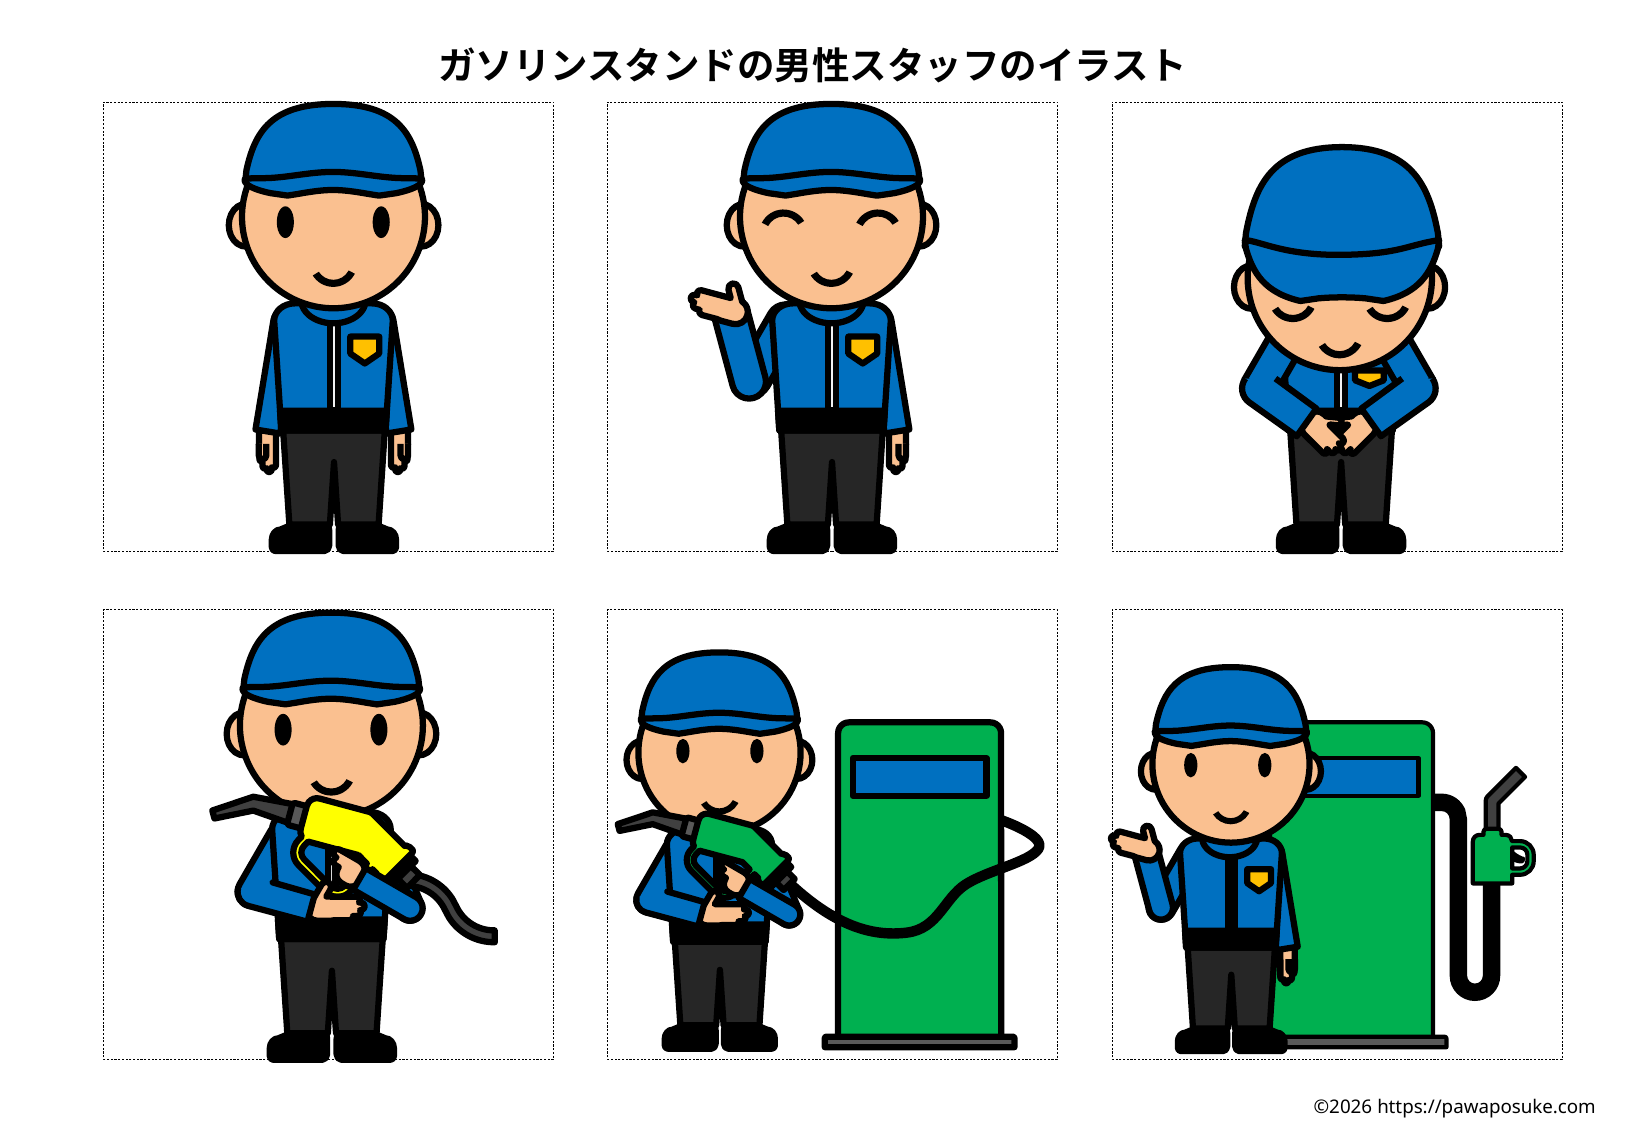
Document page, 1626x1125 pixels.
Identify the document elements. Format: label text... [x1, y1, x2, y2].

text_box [626, 652, 1040, 1049]
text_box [226, 612, 496, 1060]
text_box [1233, 146, 1446, 552]
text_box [228, 103, 439, 552]
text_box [1110, 666, 1534, 1052]
text_box ガソリンスタンドの男性スタッフのイラスト [423, 34, 1202, 95]
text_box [690, 103, 937, 552]
